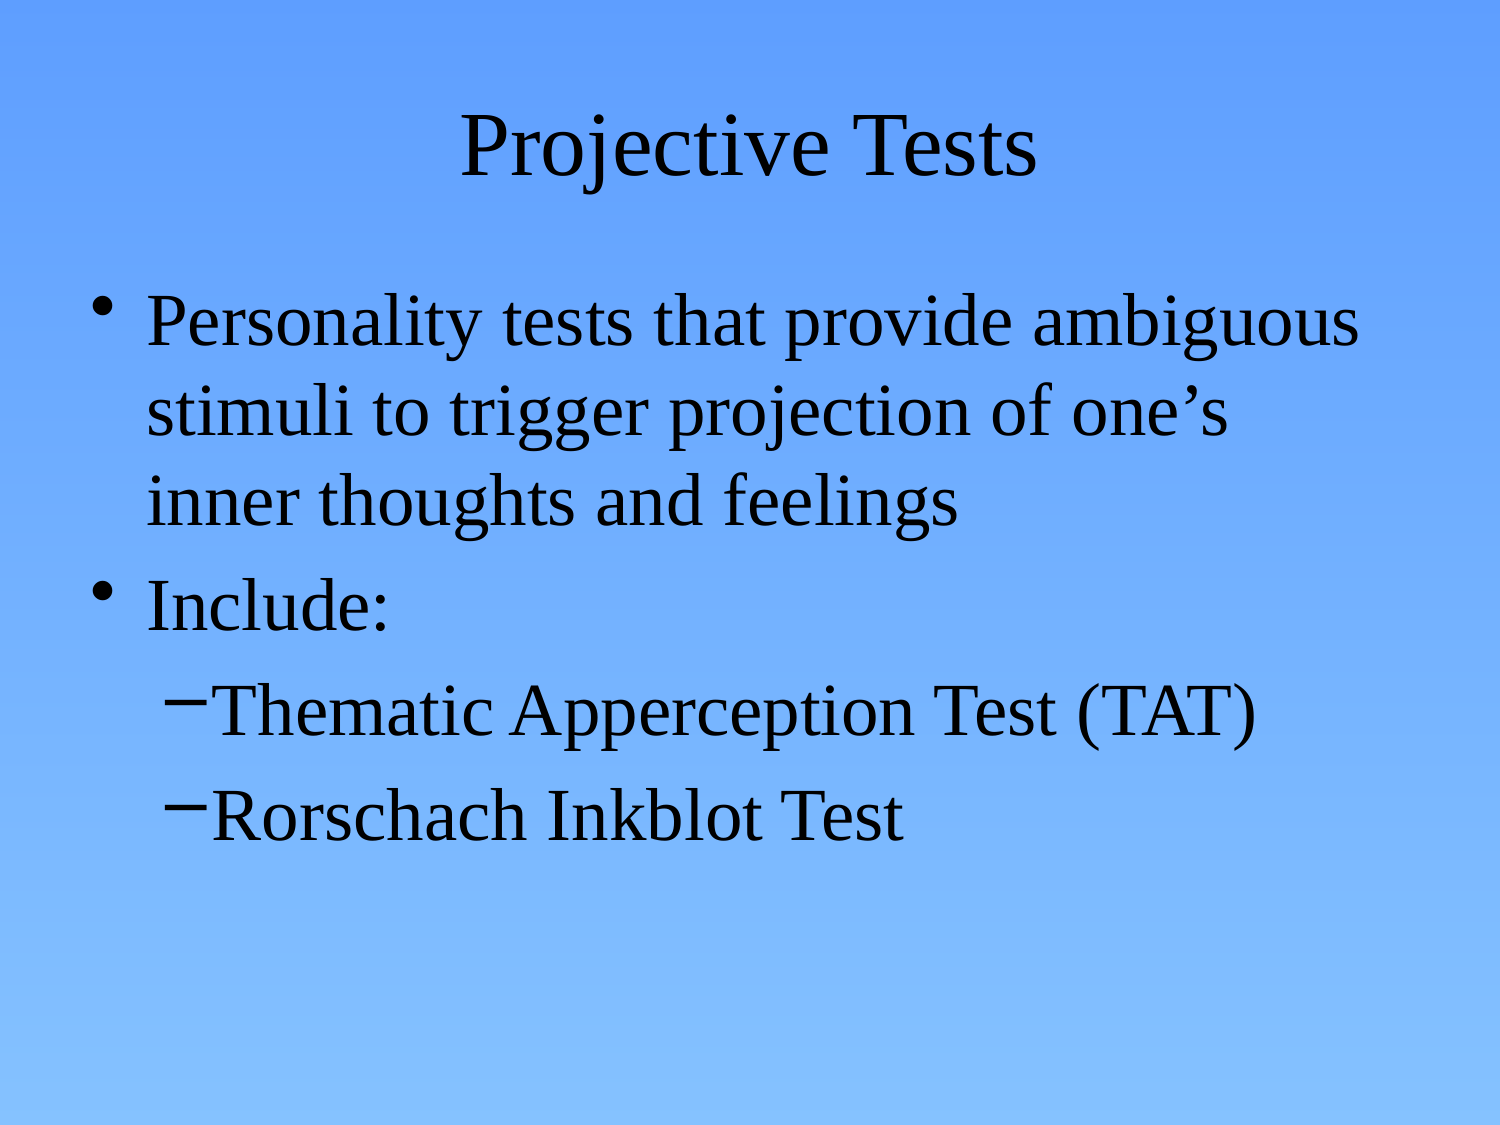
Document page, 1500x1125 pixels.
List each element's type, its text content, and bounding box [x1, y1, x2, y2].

list Personality tests that provide ambiguous stimuli to trigger projection of one’s inner thoughts and feelings Include: Thematic Apperception Test (TAT) Rorschach Inkblot Test [74, 262, 1388, 1006]
title Projective Tests [74, 44, 1426, 233]
